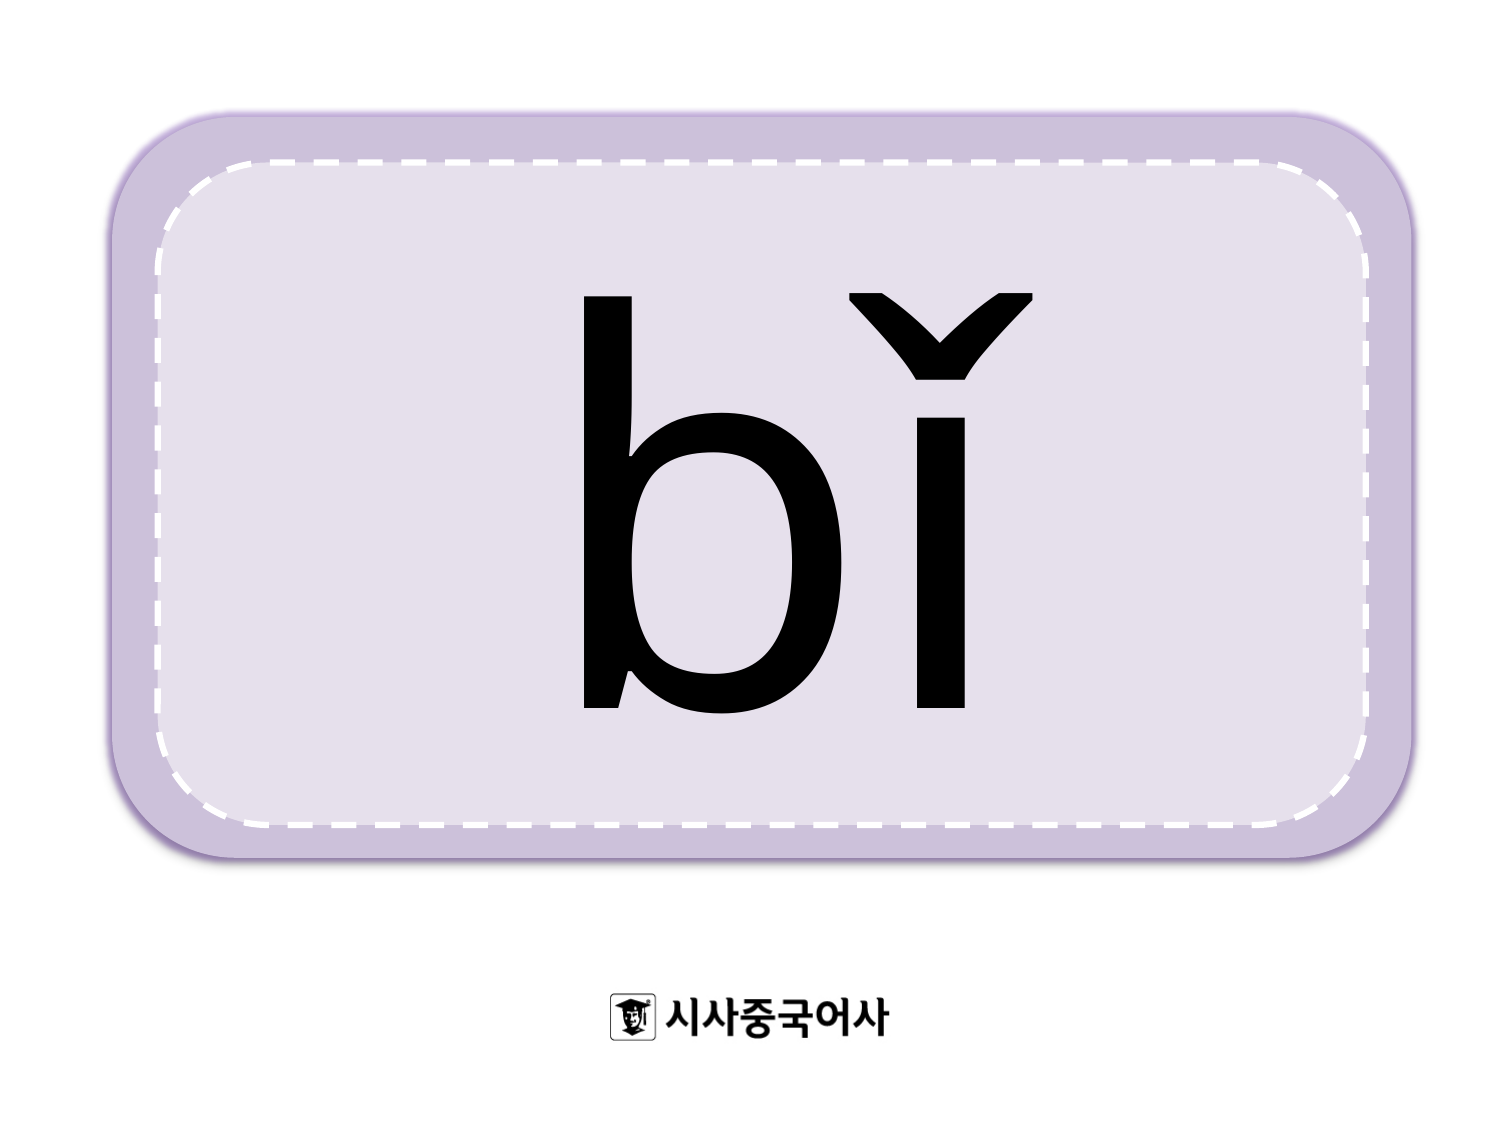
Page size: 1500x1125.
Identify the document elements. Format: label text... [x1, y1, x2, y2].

text_box bǐ [171, 160, 1380, 824]
picture [602, 987, 898, 1047]
